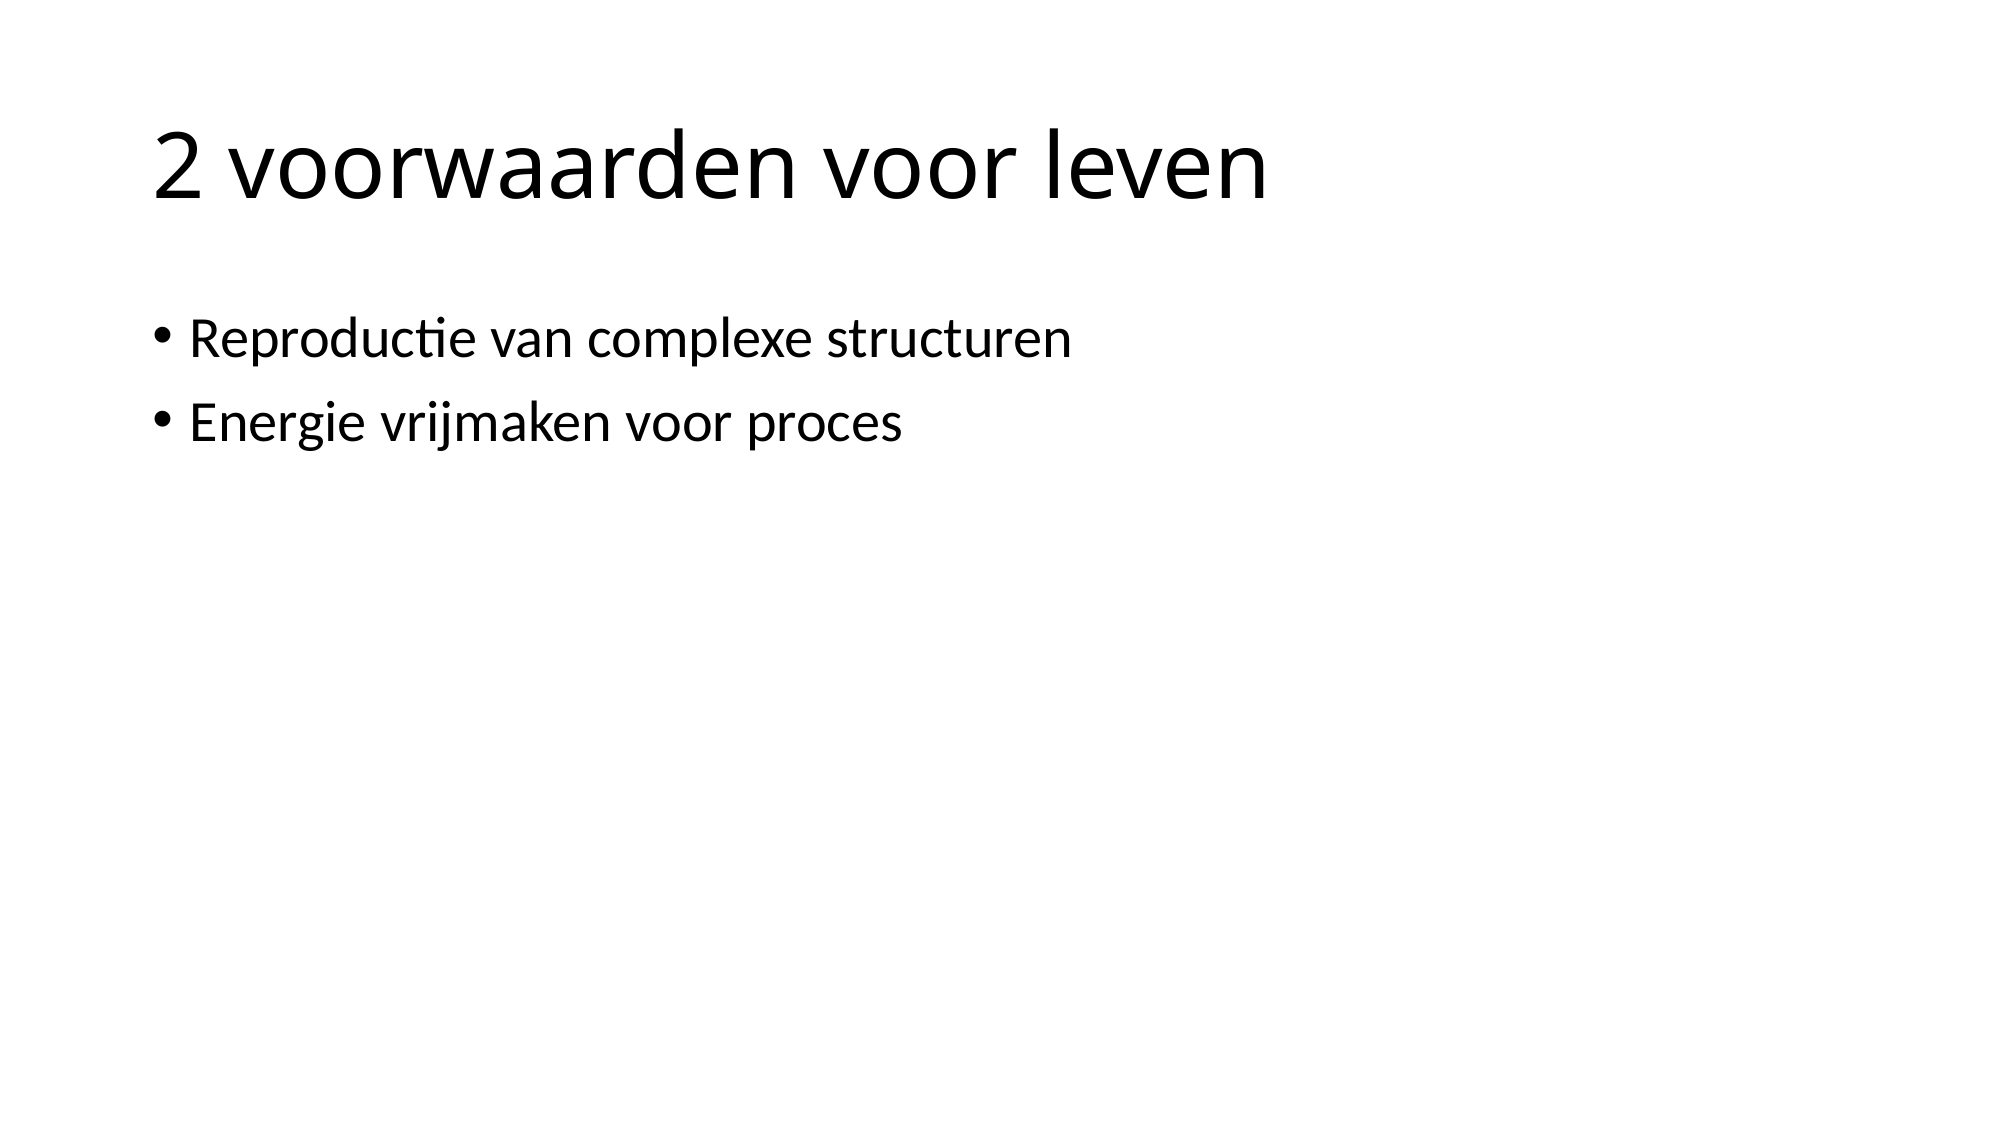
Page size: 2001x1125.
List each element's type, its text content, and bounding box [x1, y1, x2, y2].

title 2 voorwaarden voor leven [137, 59, 1863, 278]
list Reproductie van complexe structuren Energie vrijmaken voor proces [137, 299, 1863, 1014]
